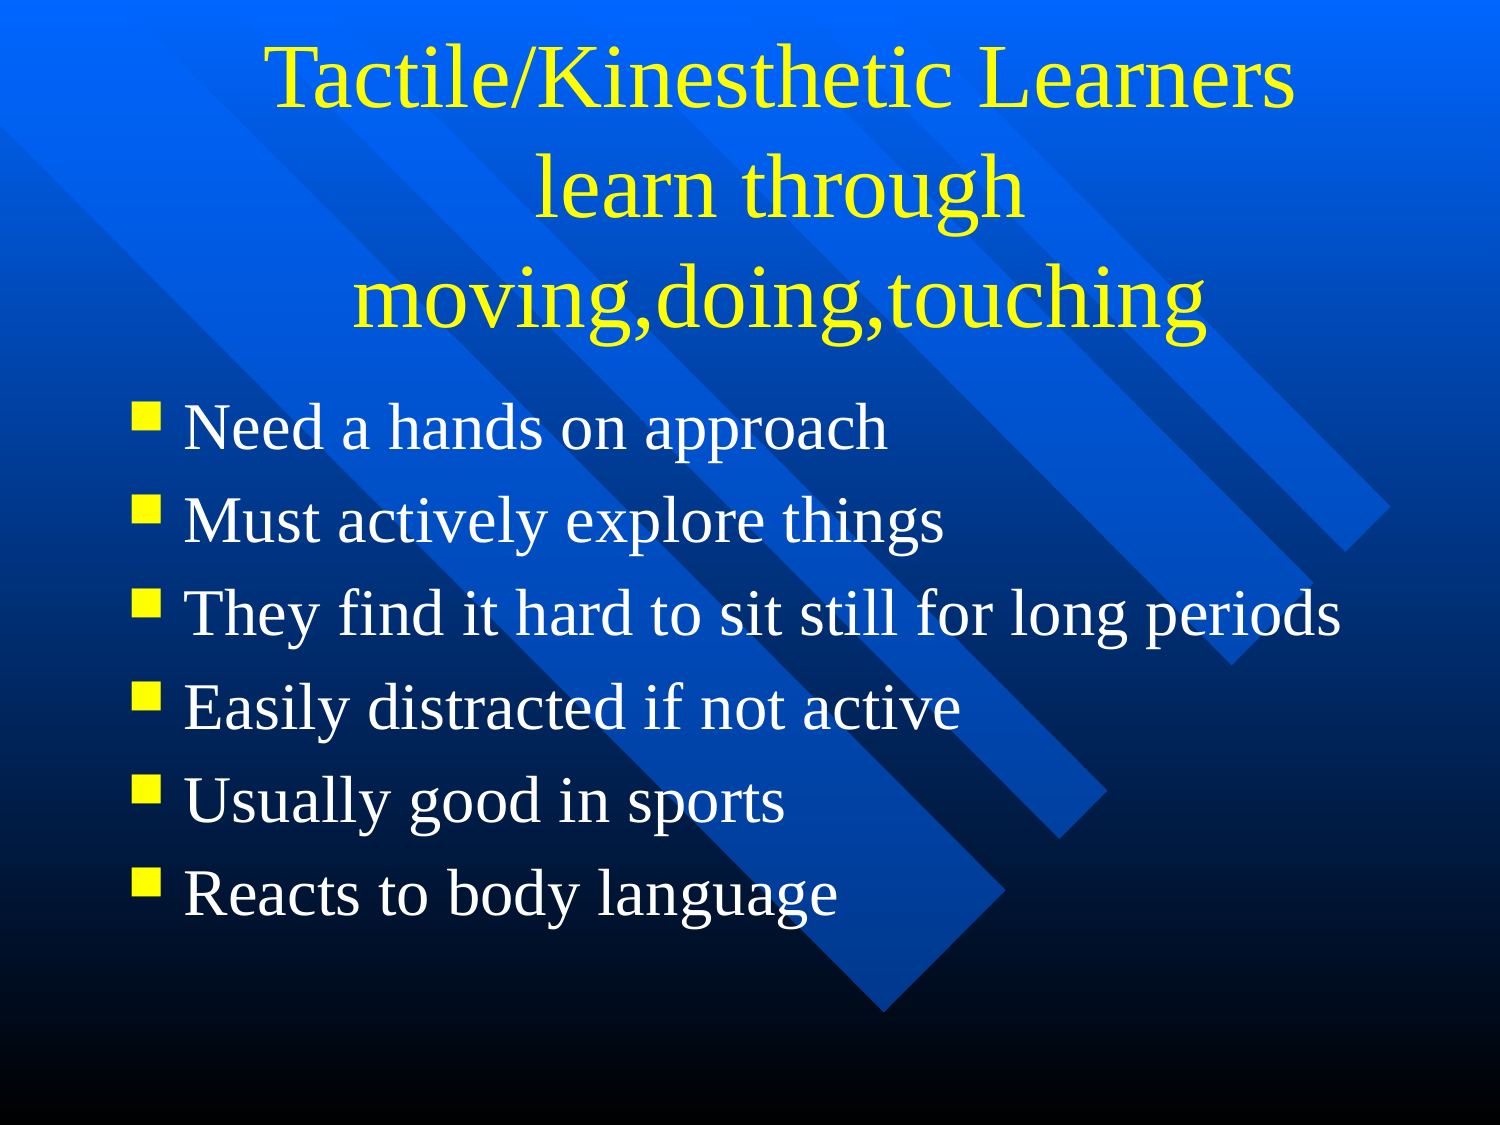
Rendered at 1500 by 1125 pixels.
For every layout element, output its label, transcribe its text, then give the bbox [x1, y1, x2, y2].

title Tactile/Kinesthetic Learners learn through moving,doing,touching [112, 37, 1451, 326]
list Need a hands on approach Must actively explore things They find it hard to sit still for long periods Easily distracted if not active Usually good in sports Reacts to body language [111, 374, 1451, 1051]
